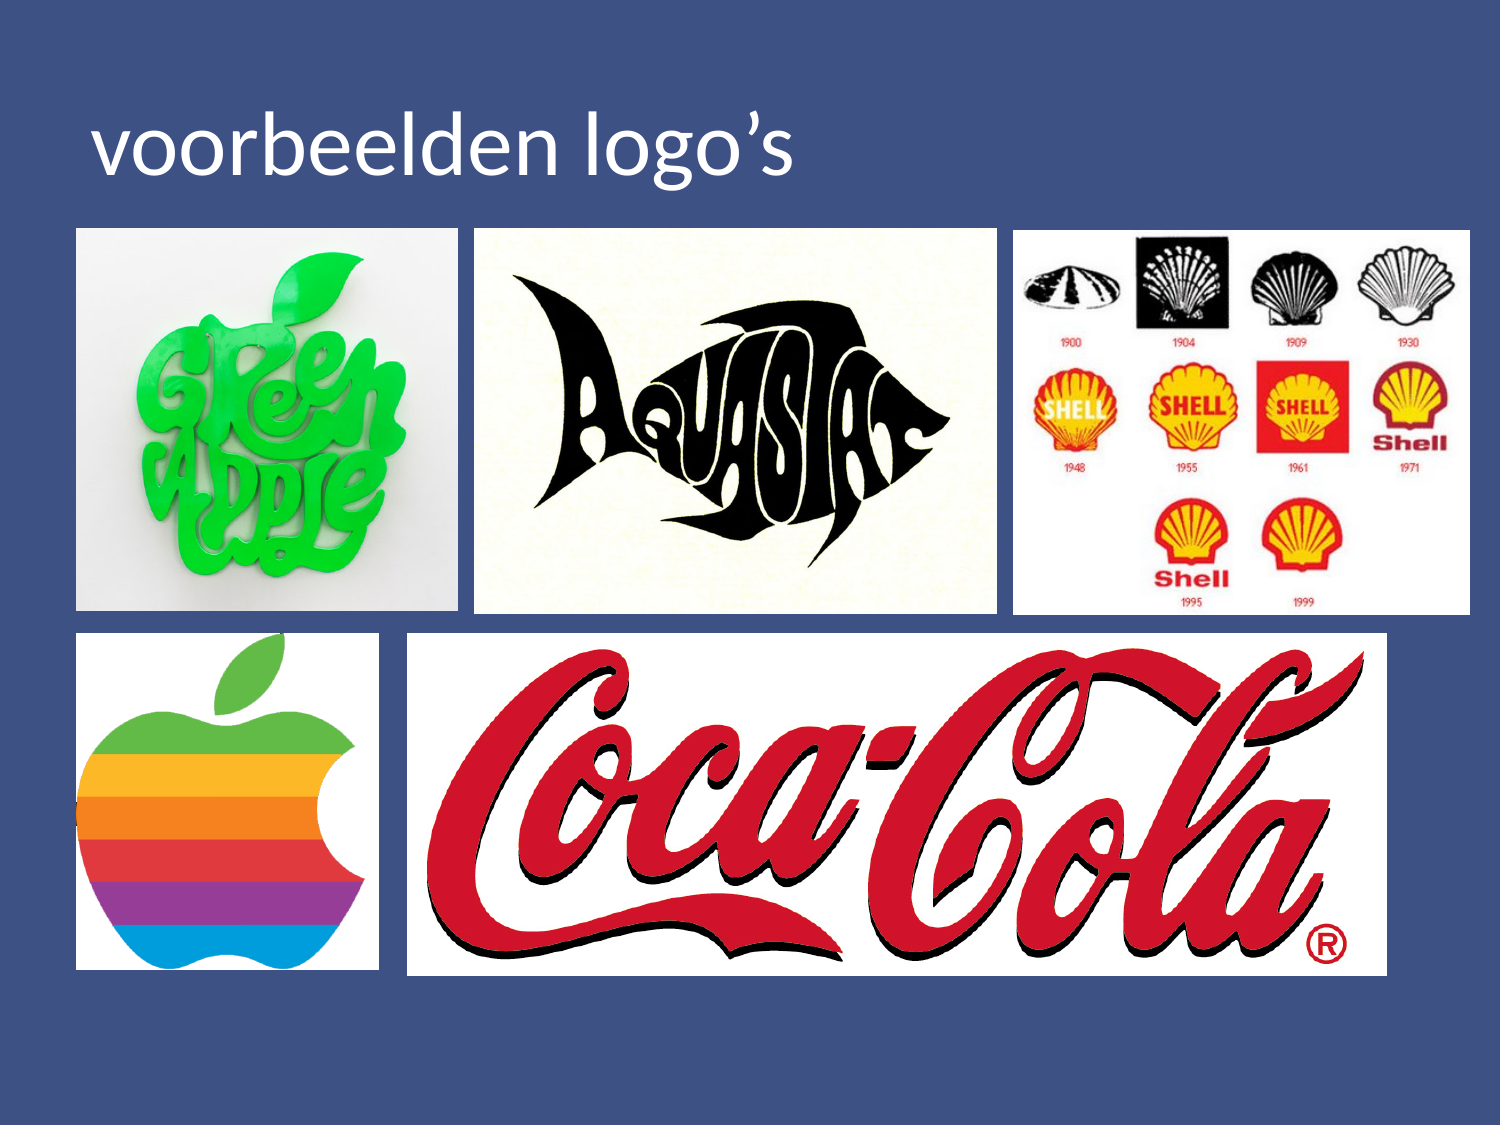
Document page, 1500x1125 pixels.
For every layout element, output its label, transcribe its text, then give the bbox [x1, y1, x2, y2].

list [76, 228, 459, 611]
picture [1013, 229, 1470, 615]
picture [474, 228, 998, 615]
picture [76, 633, 379, 970]
picture [407, 633, 1388, 977]
title voorbeelden logo’s [75, 45, 1425, 233]
